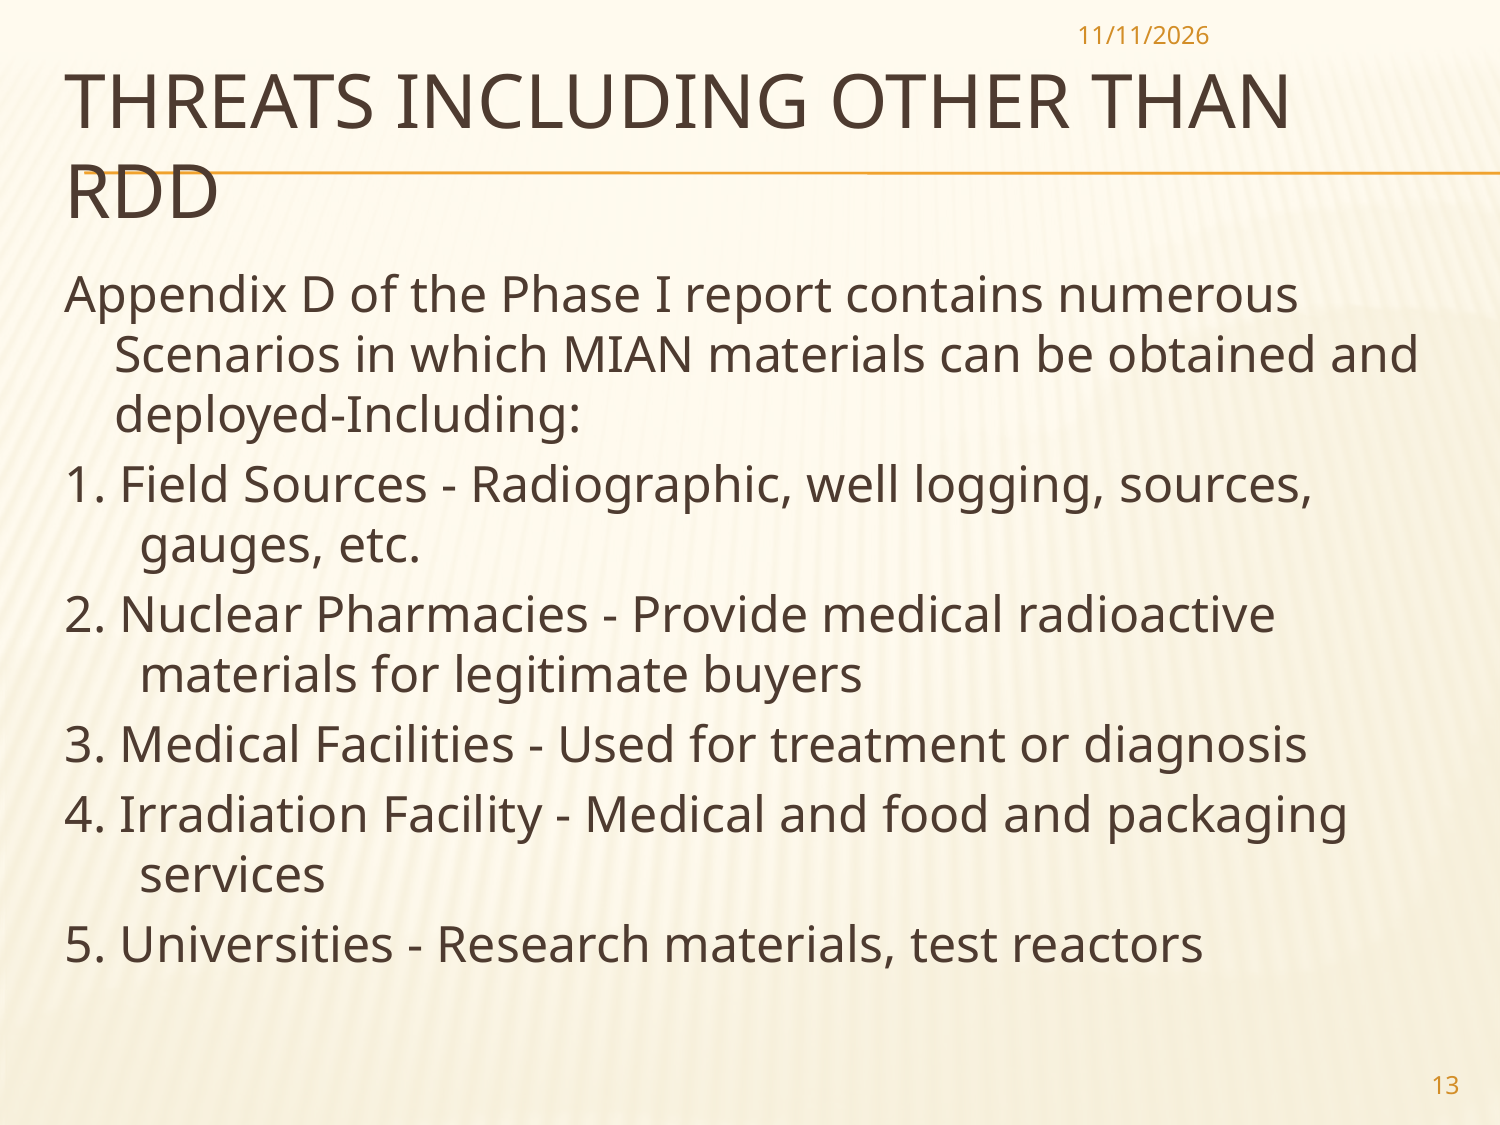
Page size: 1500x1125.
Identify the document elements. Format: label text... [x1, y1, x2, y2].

list Appendix D of the Phase I report contains numerous Scenarios in which MIAN materials can be obtained and deployed-Including: 1. Field Sources - Radiographic, well logging, sources, gauges, etc. 2. Nuclear Pharmacies - Provide medical radioactive materials for legitimate buyers 3. Medical Facilities - Used for treatment or diagnosis 4. Irradiation Facility - Medical and food and packaging services 5. Universities - Research materials, test reactors [50, 254, 1475, 998]
slide_number 13 [1350, 1061, 1475, 1103]
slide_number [1062, 12, 1475, 60]
title Threats Including other than RDD [50, 75, 1475, 213]
